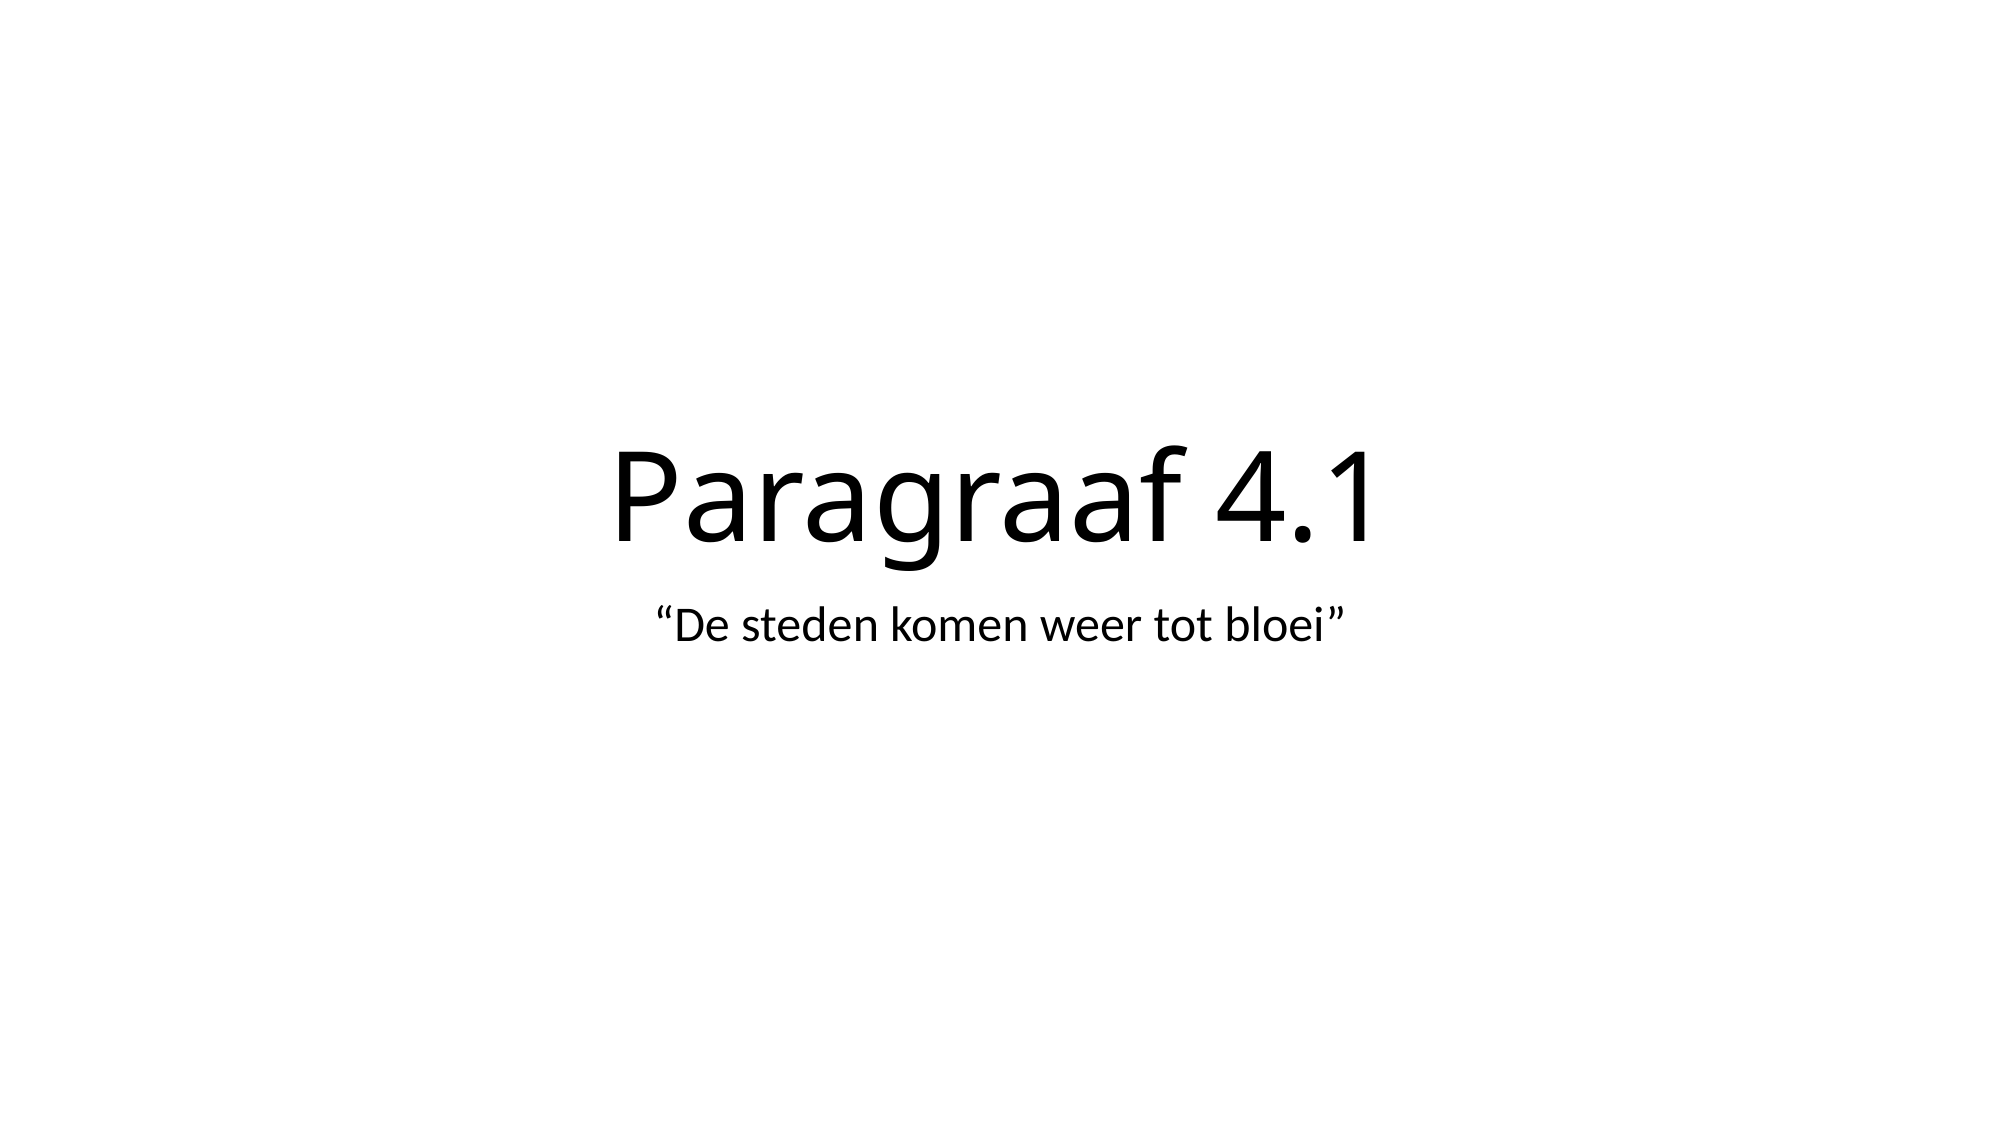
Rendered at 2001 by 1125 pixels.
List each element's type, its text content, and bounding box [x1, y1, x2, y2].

title Paragraaf 4.1 [249, 184, 1750, 576]
subtitle “De steden komen weer tot bloei” [249, 590, 1750, 863]
